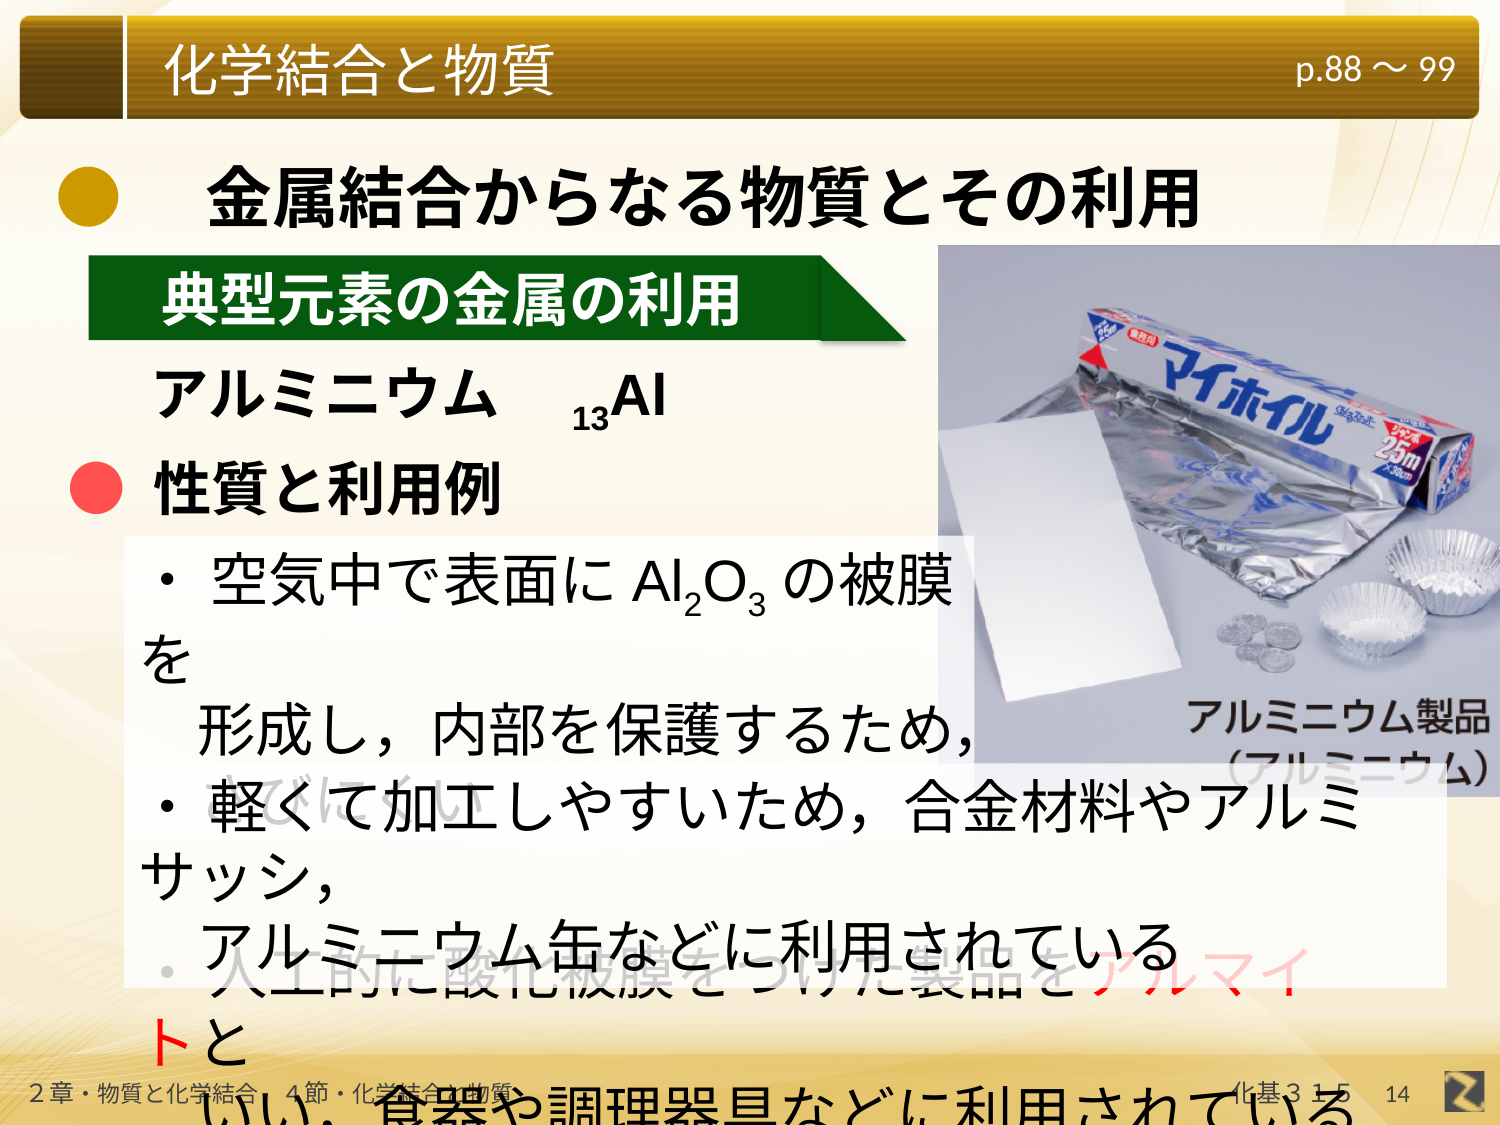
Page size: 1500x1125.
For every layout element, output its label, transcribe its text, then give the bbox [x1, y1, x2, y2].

text_box ・ 人工的に酸化被膜をつけた製品をアルマイトと いい，食器や調理器具などに利用されている [123, 988, 1376, 1125]
text_box ・ 軽くて加工しやすいため，合金材料やアルミサッシ， アルミニウム缶などに利用されている [123, 763, 1447, 988]
text_box ● 金属結合からなる物質とその利用 [41, 148, 1294, 244]
text_box アルミニウム 13Al [135, 350, 691, 445]
text_box ・ 空気中で表面にAl2O3の被膜を 形成し，内部を保護するため， さびにくい [124, 535, 933, 763]
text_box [88, 255, 907, 342]
slide_number 14 [1358, 1070, 1437, 1118]
picture [0, 0, 1500, 1125]
text_box ● 性質と利用例 [53, 444, 561, 529]
